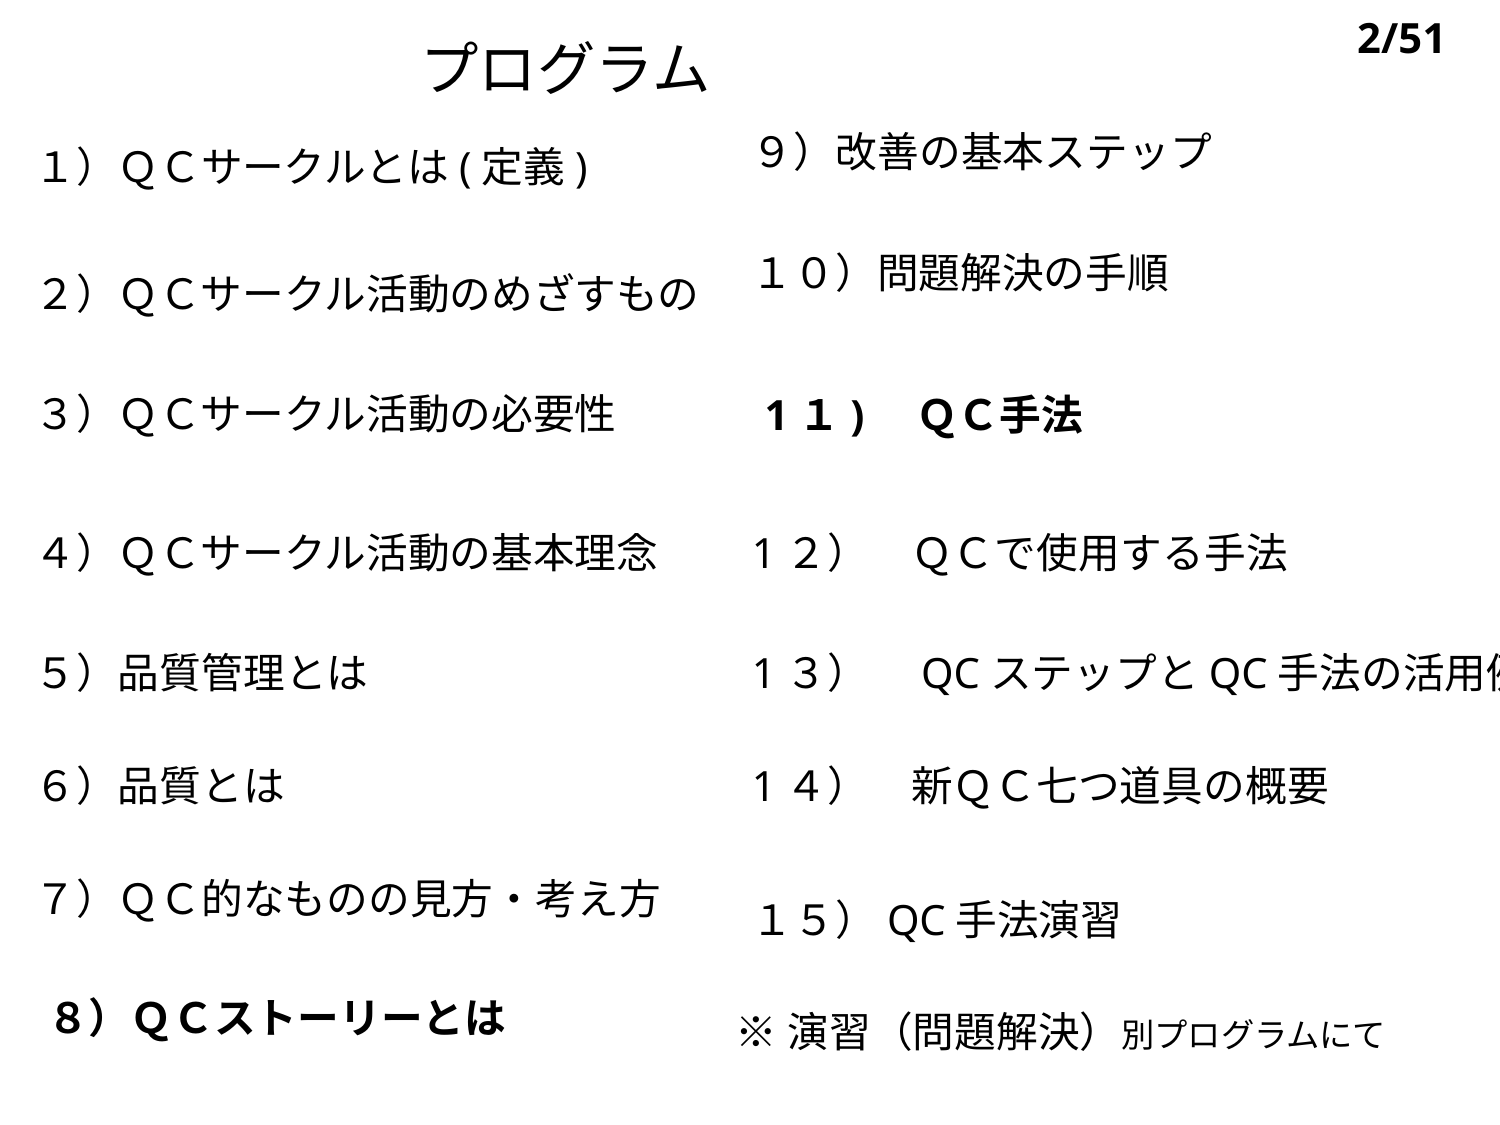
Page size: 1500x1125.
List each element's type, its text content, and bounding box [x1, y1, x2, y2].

text_box ５）品質管理とは [32, 650, 749, 698]
text_box 1３） QCステップとQC手法の活用例 [749, 650, 1500, 698]
text_box １５）QC手法演習 [749, 876, 1500, 944]
text_box ※演習（問題解決）別プログラムにて [720, 998, 1500, 1064]
text_box ３）ＱＣサークル活動の必要性 [32, 369, 749, 438]
text_box ２）ＱＣサークル活動のめざすもの [32, 250, 1146, 318]
text_box 1２） ＱＣで使用する手法 [749, 530, 1500, 578]
text_box ６）品質とは [32, 763, 749, 811]
text_box 1１) ＱＣ手法 [749, 369, 1500, 459]
text_box ４）ＱＣサークル活動の基本理念 [32, 530, 749, 578]
text_box ９）改善の基本ステップ [749, 123, 1500, 176]
text_box １０）問題解決の手順 [749, 250, 1500, 298]
text_box １）ＱＣサークルとは(定義) [32, 123, 1146, 192]
text_box ７）ＱＣ的なものの見方・考え方 [32, 876, 749, 924]
text_box 2/51 [1357, 18, 1500, 62]
text_box ８）ＱＣストーリーとは [32, 978, 1146, 1056]
text_box プログラム [418, 15, 936, 103]
text_box 1４） 新ＱＣ七つ道具の概要 [749, 763, 1500, 811]
